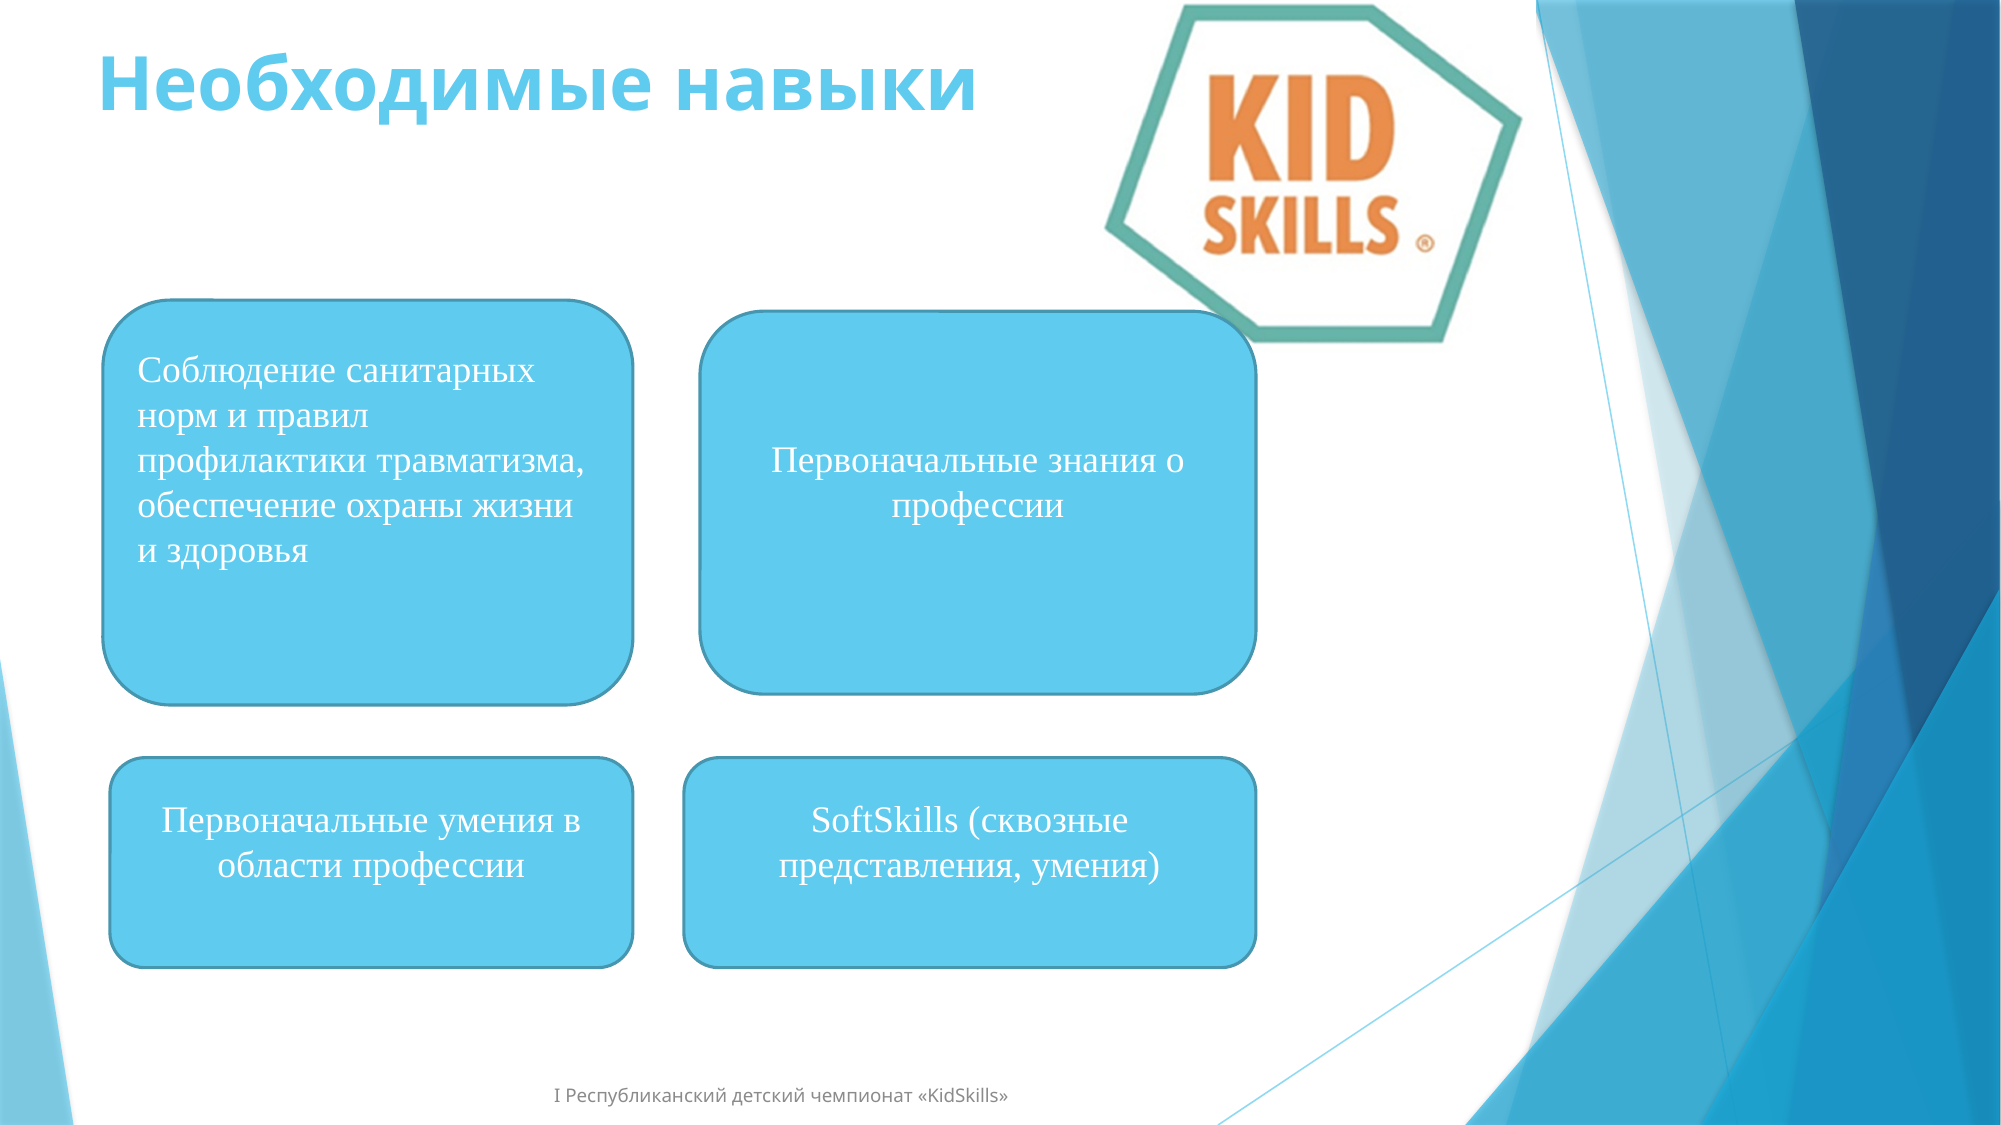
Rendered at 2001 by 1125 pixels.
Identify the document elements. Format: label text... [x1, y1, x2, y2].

text_box SoftSkills (сквозные представления, умения) [682, 756, 1258, 970]
text_box Первоначальные умения в области профессии [108, 756, 635, 970]
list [1093, 0, 1537, 354]
title Необходимые навыки [81, 27, 1088, 158]
text_box Соблюдение санитарных норм и правил профилактики травматизма, обеспечение охраны жизни и здоровья [101, 298, 635, 707]
footer I Республиканский детский чемпионат «KidSkills» [539, 1065, 1573, 1125]
text_box Первоначальные знания о профессии [698, 309, 1258, 696]
